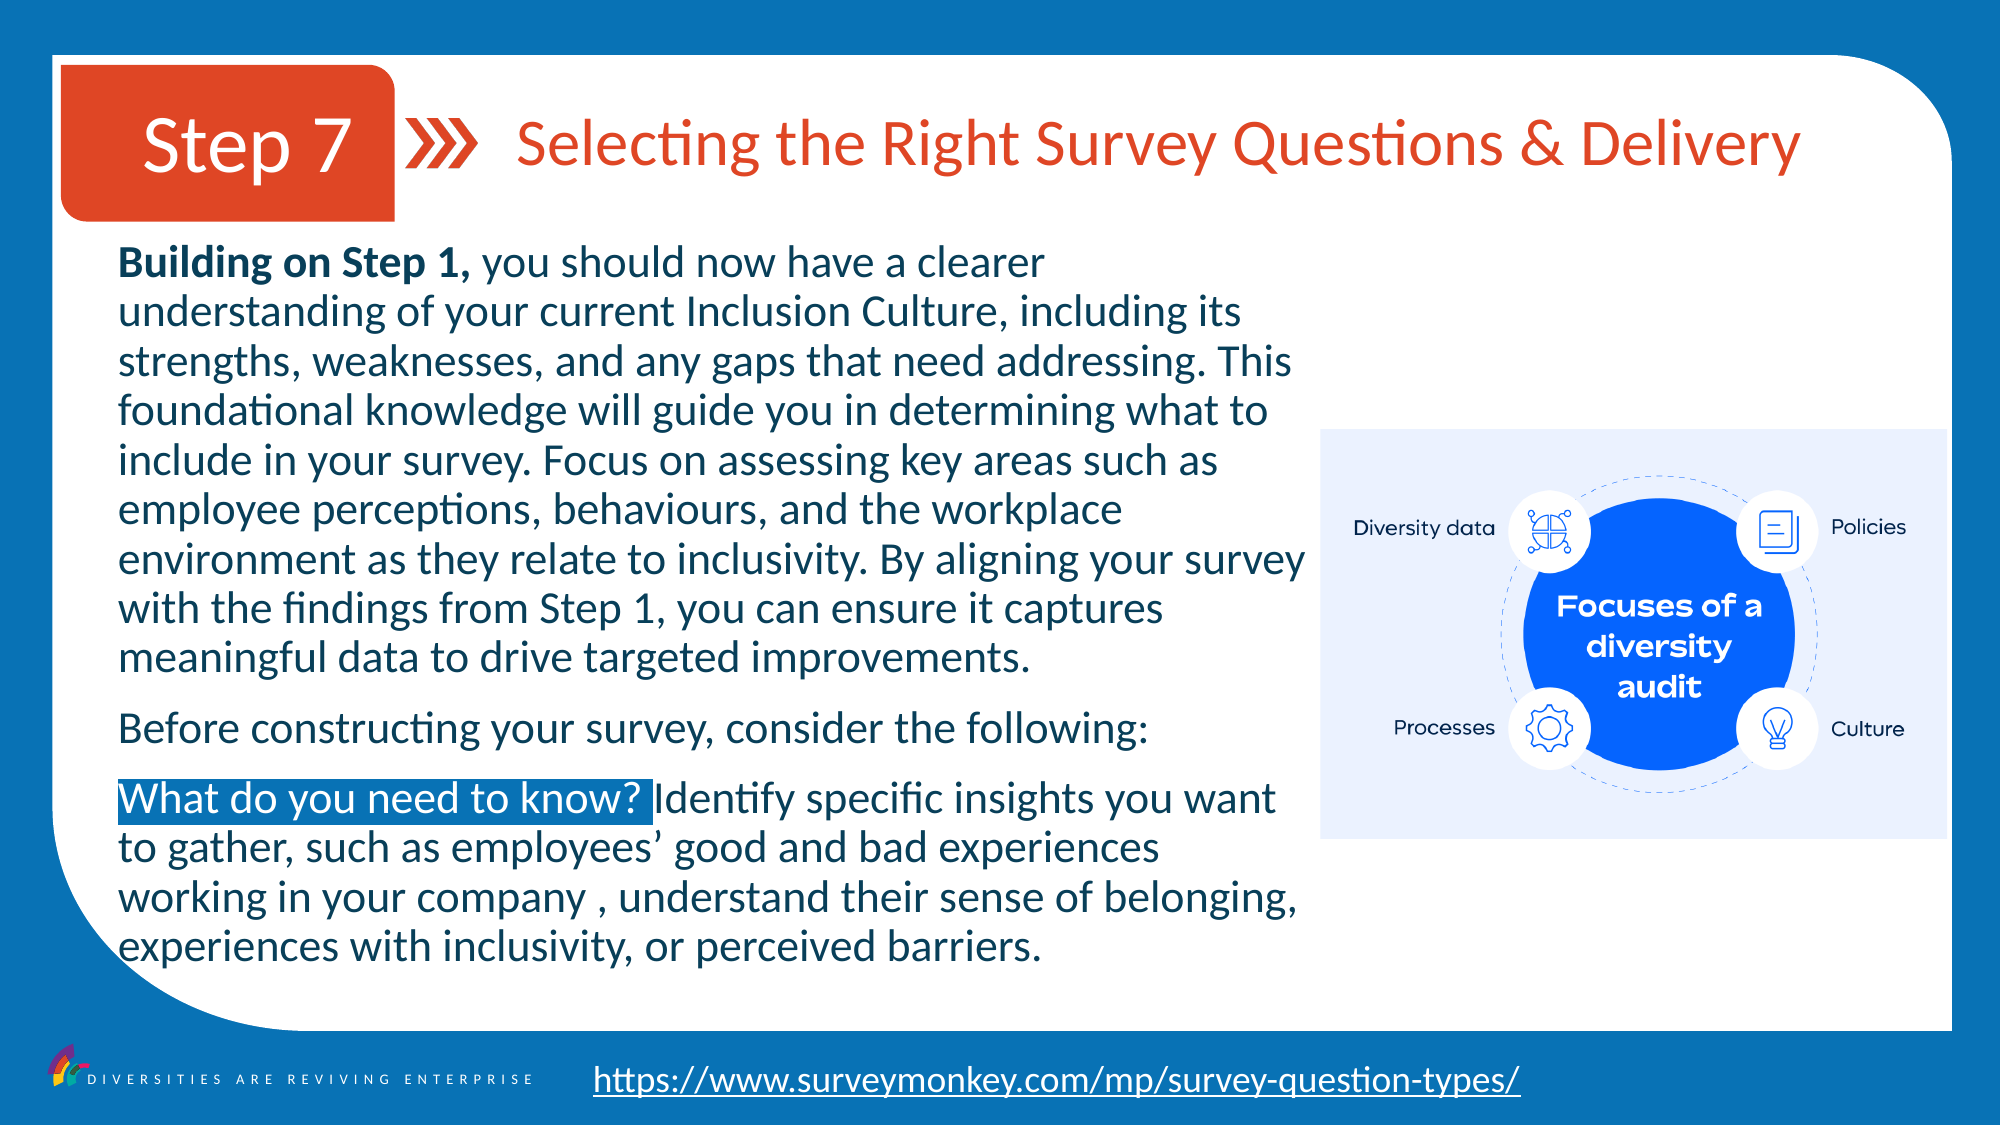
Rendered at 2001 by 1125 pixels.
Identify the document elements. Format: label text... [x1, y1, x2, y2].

text_box Step 7 [0, 45, 369, 203]
list Building on Step 1, you should now have a clearer understanding of your current Inclusion Culture, including its strengths, weaknesses, and any gaps that need addressing. This foundational knowledge will guide you in determining what to include in your survey. Focus on assessing key areas such as employee perceptions, behaviours, and the workplace environment as they relate to inclusivity. By aligning your survey with the findings from Step 1, you can ensure it captures meaningful data to drive targeted improvements. Before constructing your survey, consider the following: What do you need to know? Identify specific insights you want to gather, such as employees’ good and bad experiences working in your company , understand their sense of belonging, experiences with inclusivity, or perceived barriers. [103, 230, 1329, 863]
picture [398, 100, 484, 186]
text_box Selecting the Right Survey Questions & Delivery [501, 100, 2000, 278]
picture [1320, 429, 1948, 839]
text_box [60, 63, 396, 223]
text_box https://www.surveymonkey.com/mp/survey-question-types/ [578, 1047, 1579, 1107]
